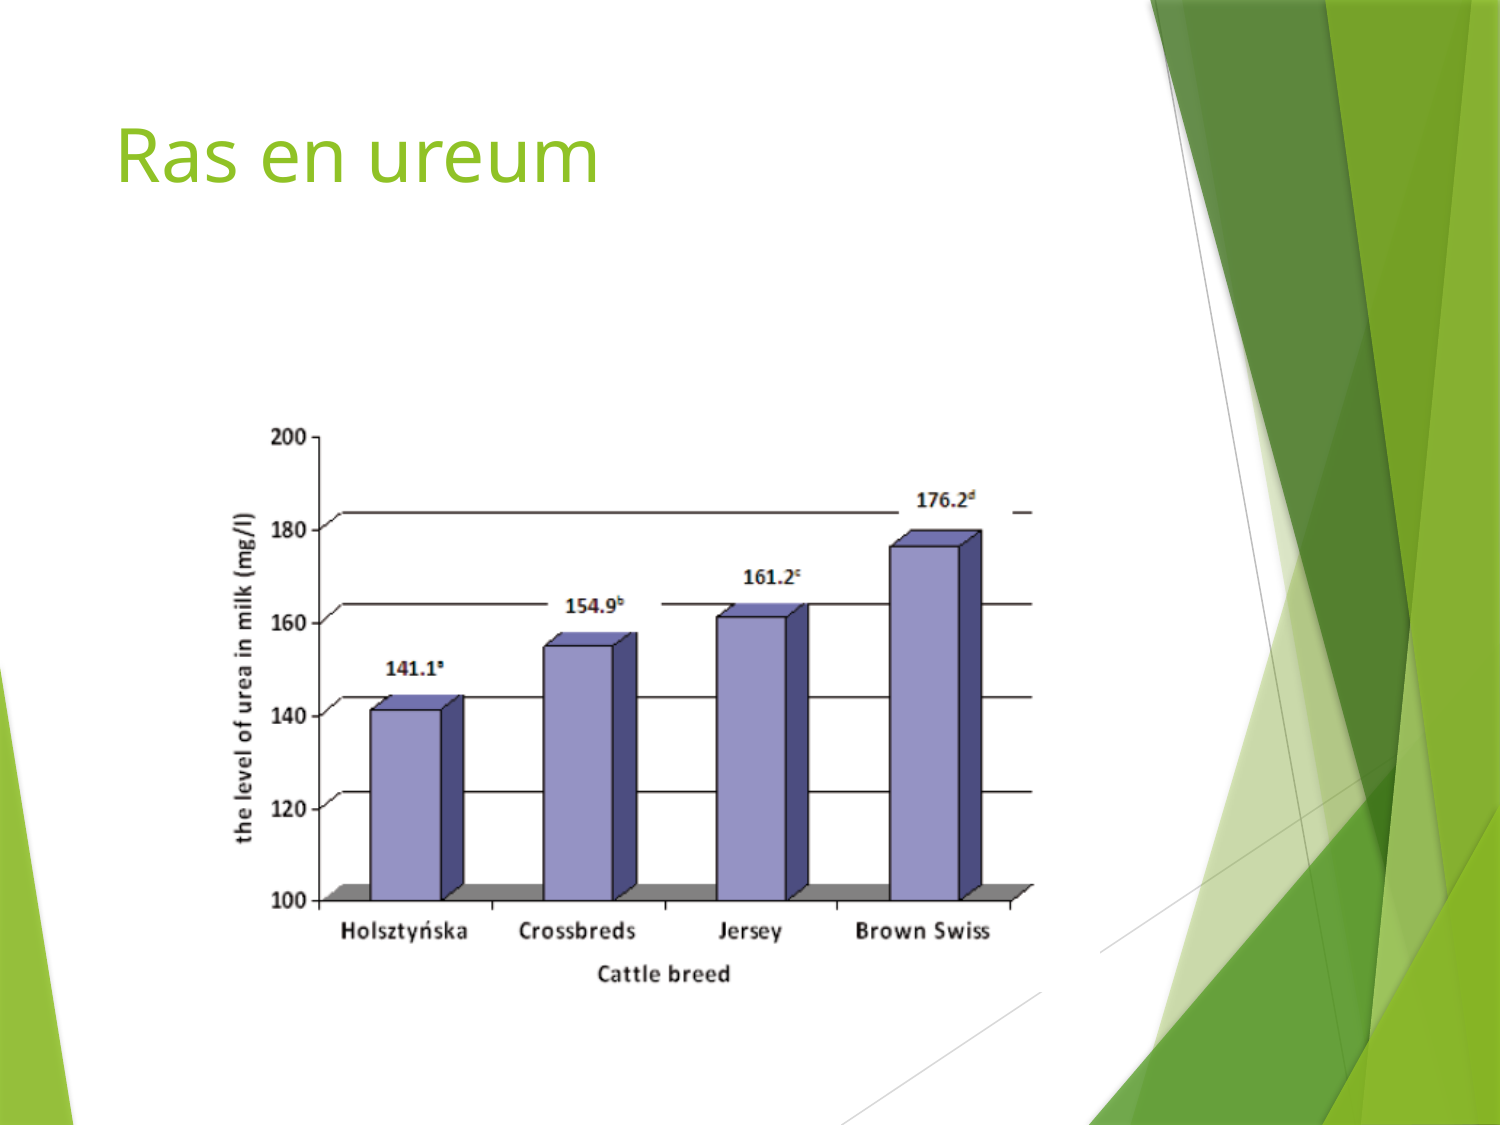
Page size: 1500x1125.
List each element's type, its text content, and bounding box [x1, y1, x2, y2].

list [141, 353, 1101, 992]
title Ras en ureum [99, 99, 1142, 317]
